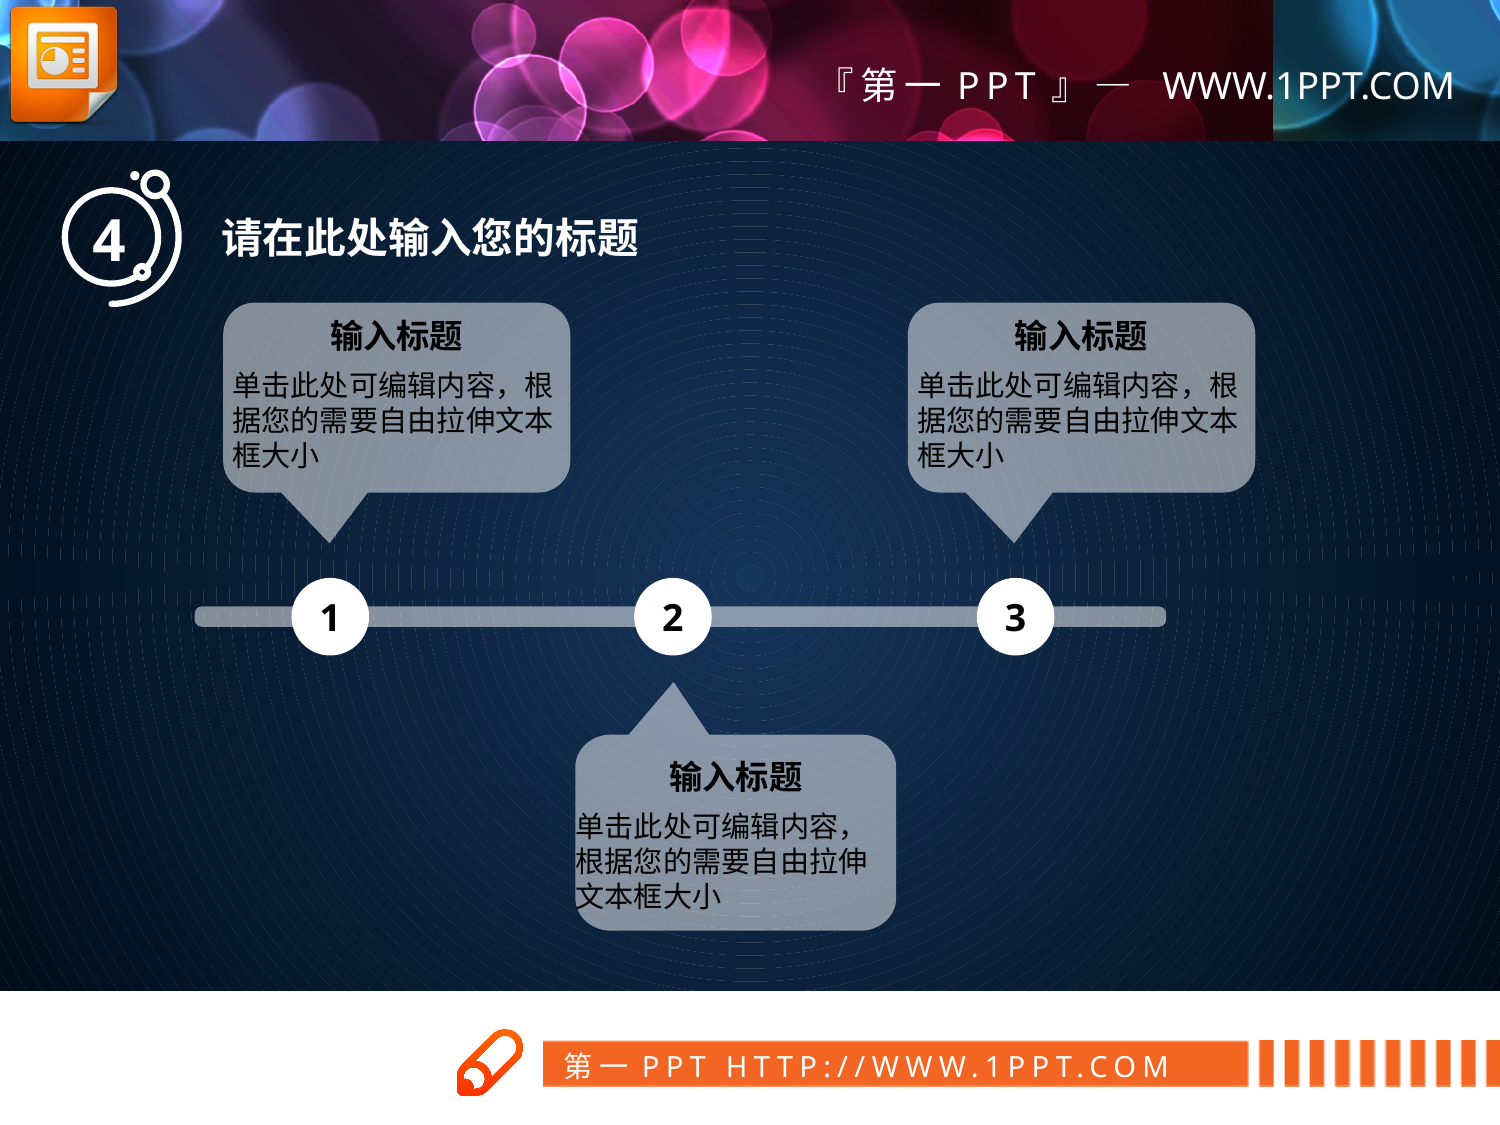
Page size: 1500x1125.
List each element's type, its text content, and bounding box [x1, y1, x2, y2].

picture [0, 0, 1500, 141]
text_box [64, 172, 179, 305]
picture [543, 1040, 1500, 1087]
text_box 输入标题 单击此处可编辑内容，根据您的需要自由拉伸文本框大小 [575, 682, 897, 931]
text_box [1053, 606, 1167, 627]
text_box [367, 606, 636, 627]
text_box 3 [977, 578, 1054, 655]
text_box 输入标题 单击此处可编辑内容，根据您的需要自由拉伸文本框大小 [907, 302, 1256, 544]
text_box 1 [292, 578, 369, 655]
text_box [194, 606, 293, 627]
text_box 2 [635, 578, 711, 655]
text_box 请在此处输入您的标题 [206, 204, 654, 270]
text_box 输入标题 单击此处可编辑内容，根据您的需要自由拉伸文本框大小 [223, 302, 571, 544]
text_box [710, 606, 979, 627]
